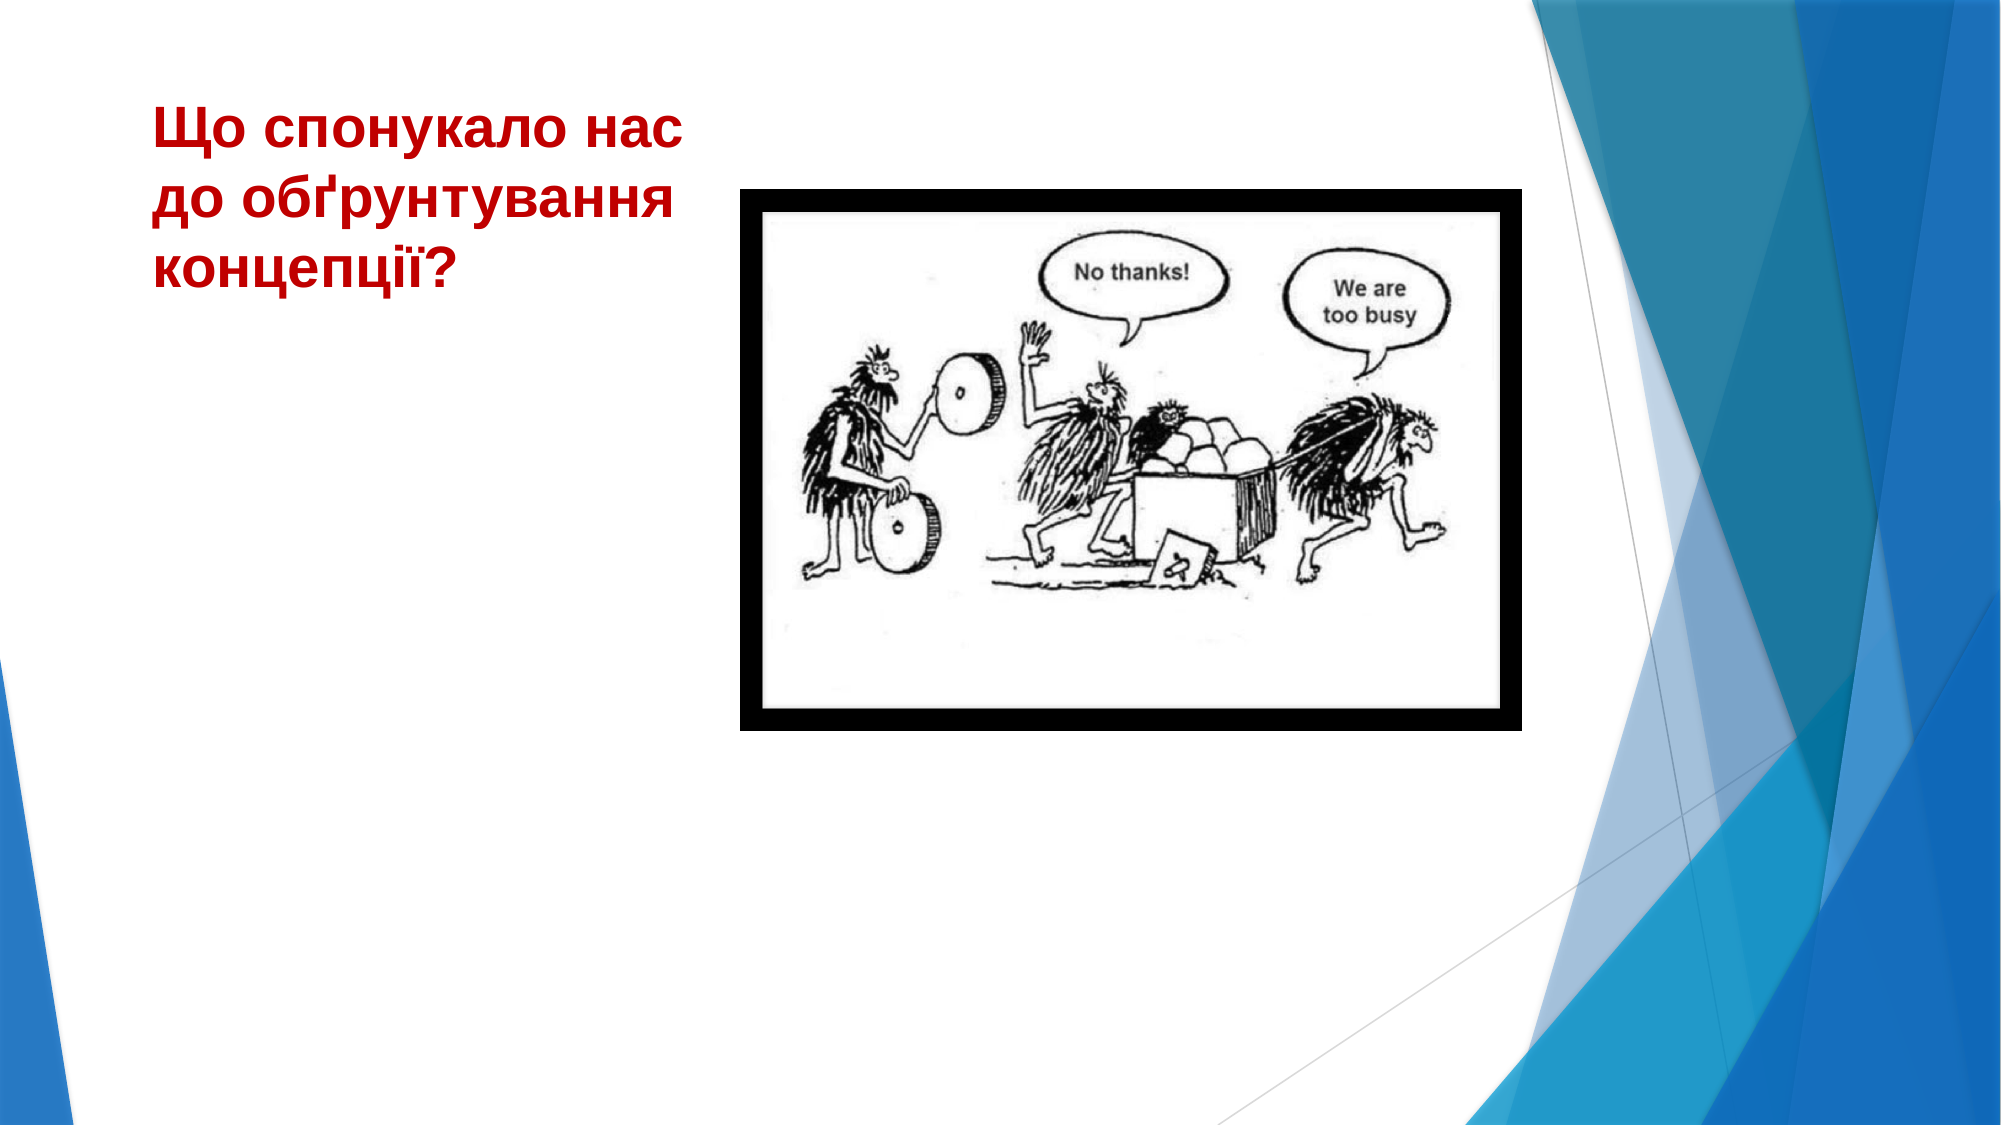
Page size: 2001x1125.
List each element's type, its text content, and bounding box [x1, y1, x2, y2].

title Що спонукало нас до обґрунтування концепції? [137, 75, 783, 307]
picture [740, 188, 1522, 732]
